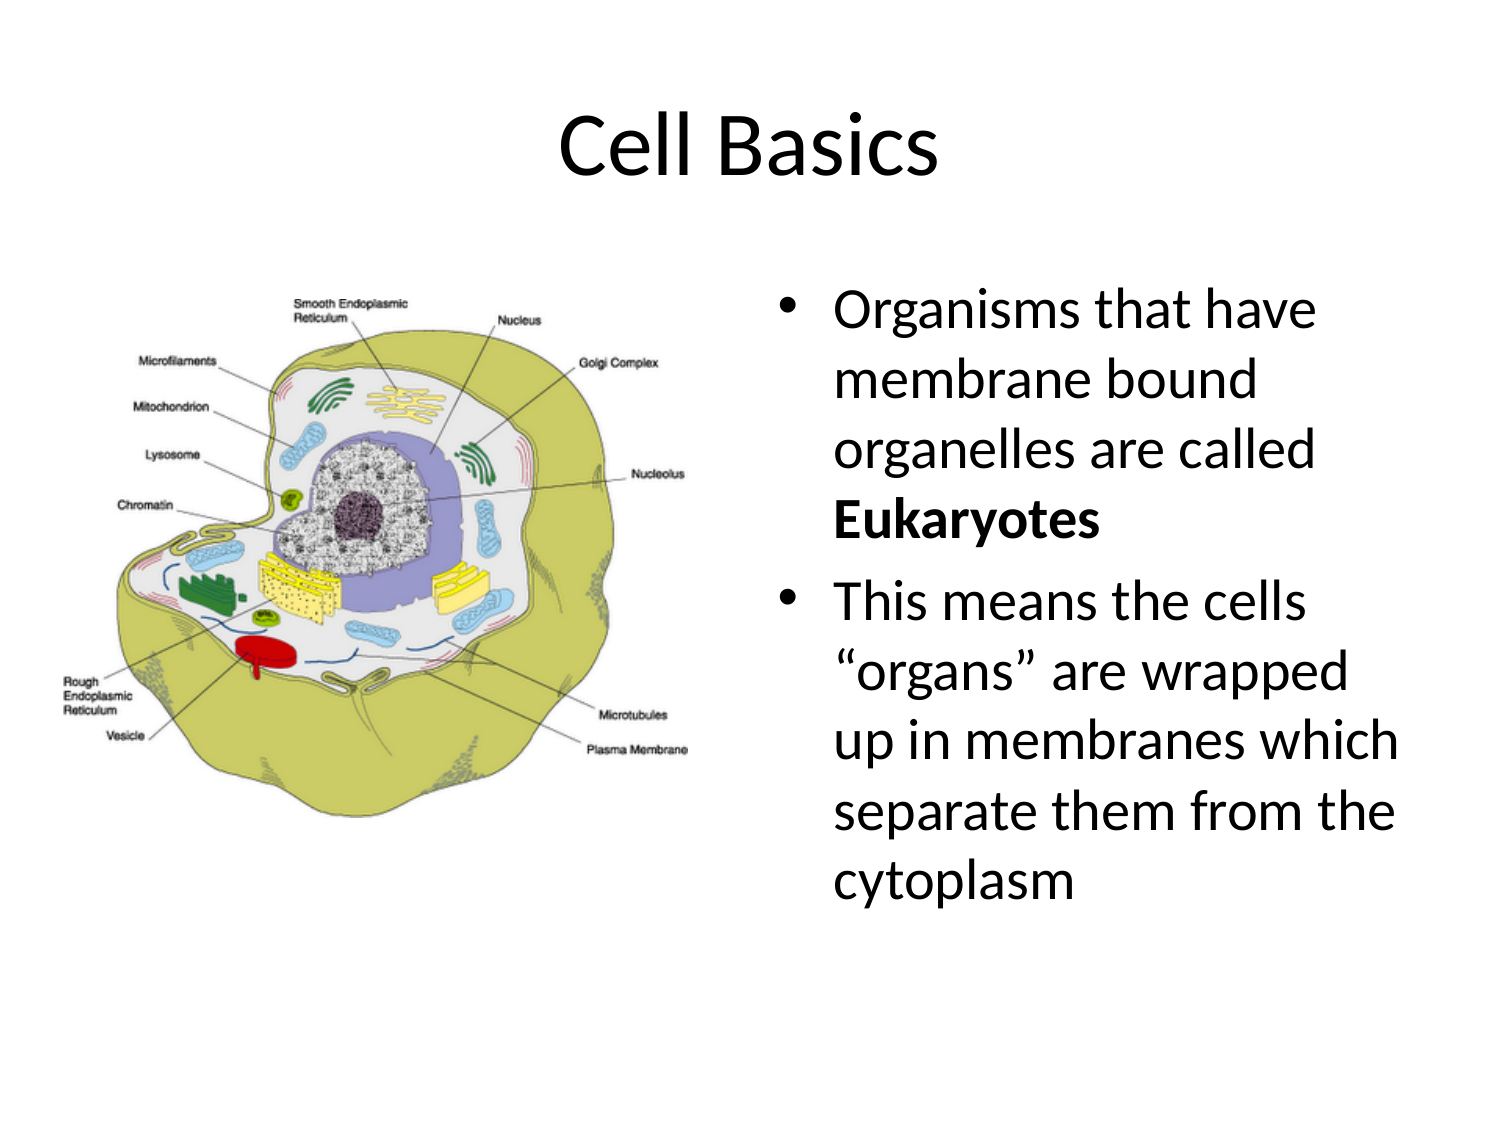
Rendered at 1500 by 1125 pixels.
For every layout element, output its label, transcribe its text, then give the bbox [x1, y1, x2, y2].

list Organisms that have membrane bound organelles are called Eukaryotes This means the cells “organs” are wrapped up in membranes which separate them from the cytoplasm [762, 262, 1425, 1005]
title Cell Basics [75, 45, 1425, 233]
picture [62, 299, 688, 818]
